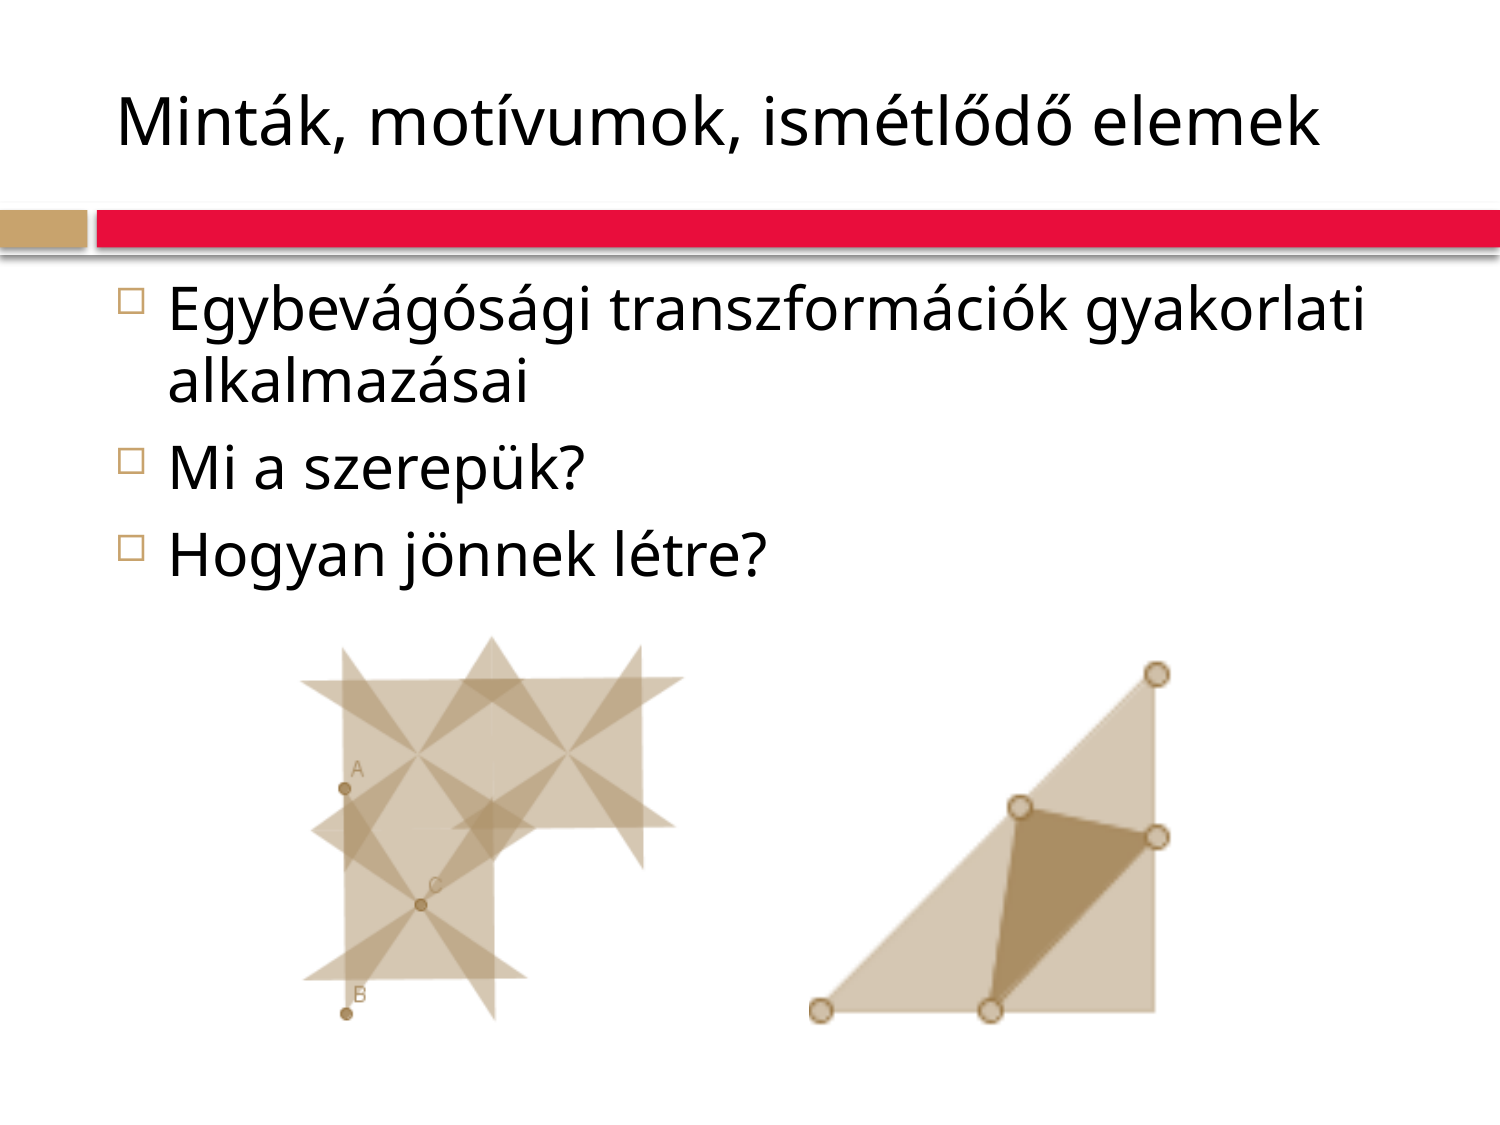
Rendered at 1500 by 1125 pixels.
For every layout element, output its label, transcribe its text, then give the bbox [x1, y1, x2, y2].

title Minták, motívumok, ismétlődő elemek [100, 37, 1438, 200]
picture [277, 621, 692, 1039]
list Egybevágósági transzformációk gyakorlati alkalmazásai Mi a szerepük? Hogyan jönnek létre? [100, 262, 1438, 1000]
picture [808, 626, 1223, 1125]
